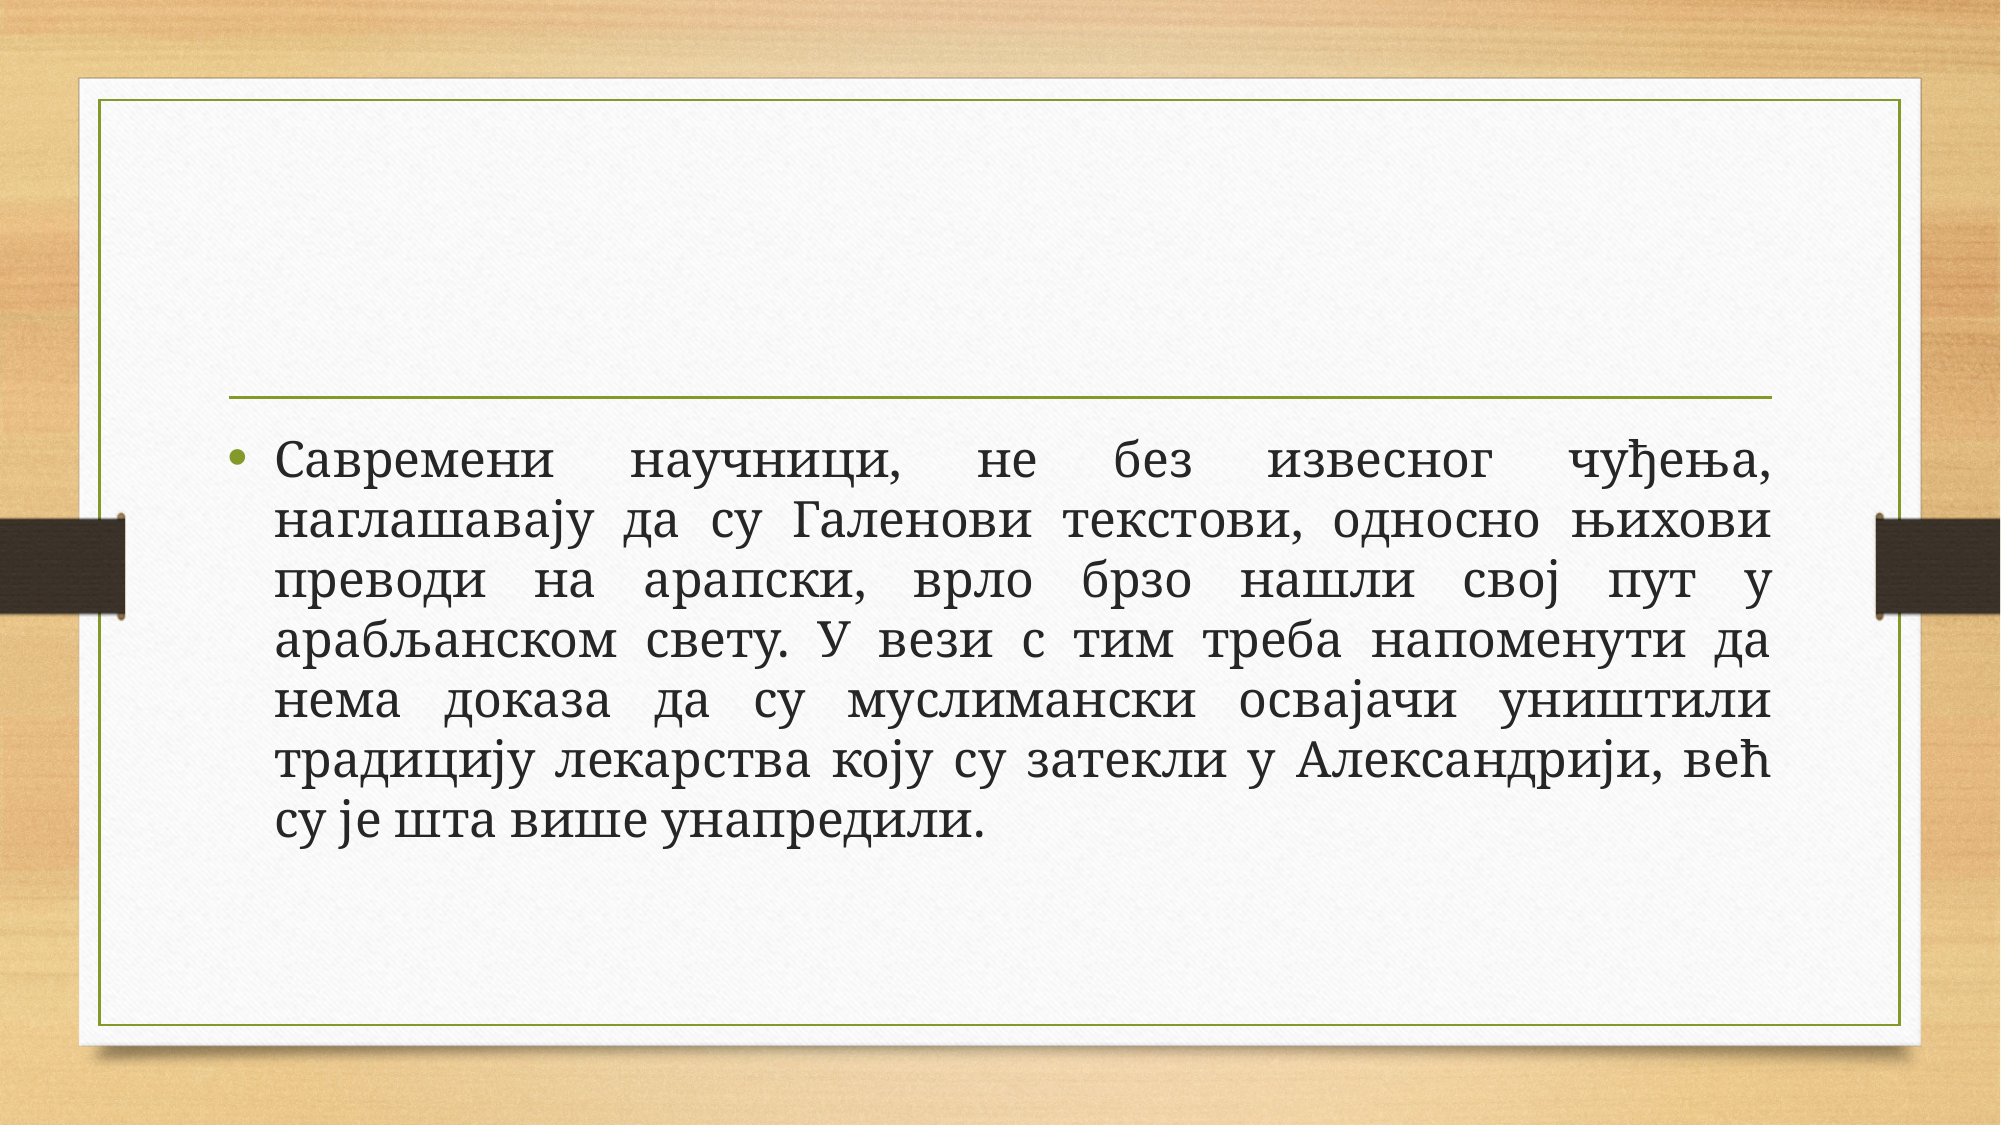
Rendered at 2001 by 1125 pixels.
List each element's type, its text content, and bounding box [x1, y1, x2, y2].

list Савремени научници, не без извесног чуђења, наглашавају да су Галенови текстови, односно њихови преводи на арапски, врло брзо нашли свој ​​пут у арабљанском свету. У вези с тим треба напоменути да нема доказа да су муслимански освајачи уништили традицију лекарства коју су затекли у Александрији, већ су је шта више унапредили. [212, 419, 1788, 964]
picture [0, 0, 2001, 1125]
